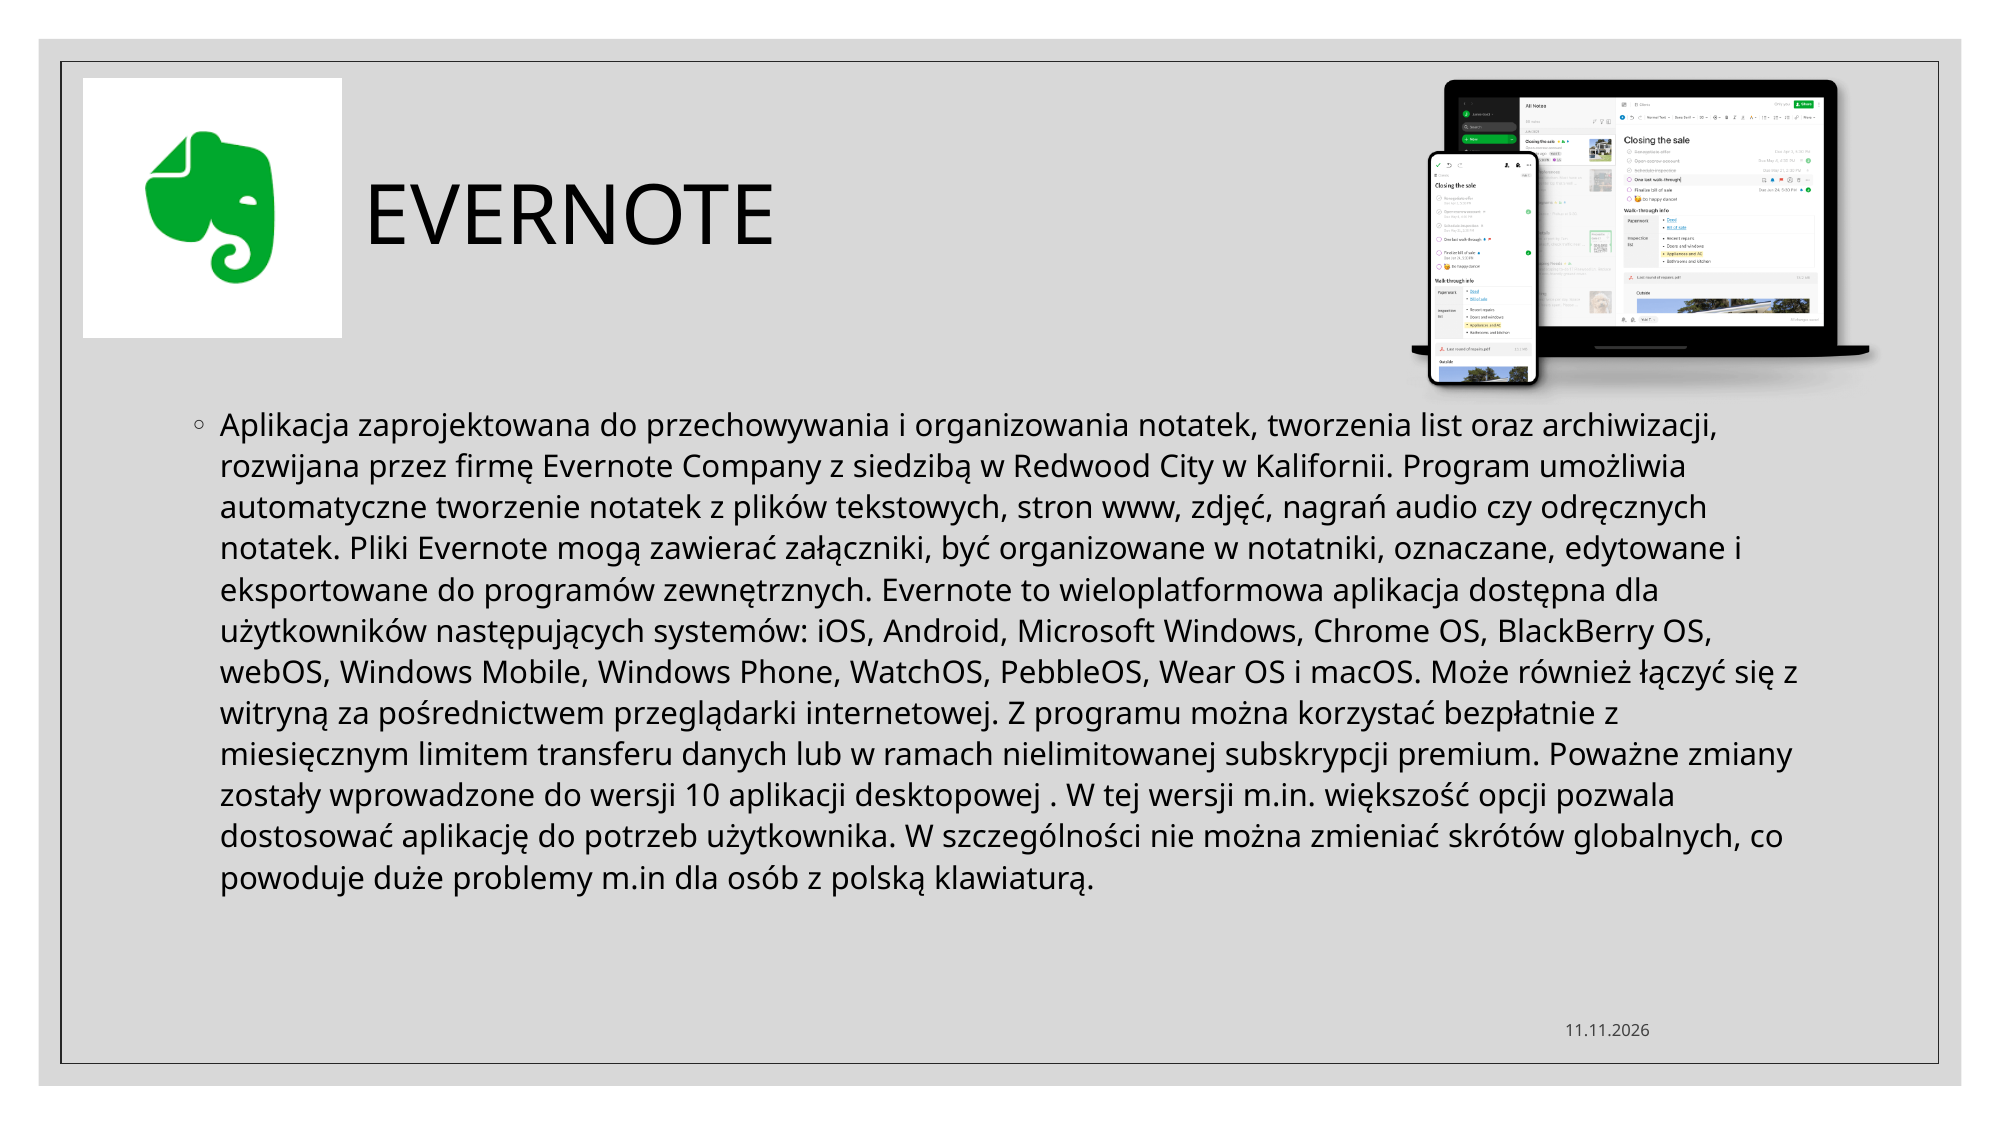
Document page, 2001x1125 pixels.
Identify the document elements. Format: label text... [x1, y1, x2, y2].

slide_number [1190, 990, 1665, 1050]
list Aplikacja zaprojektowana do przechowywania i organizowania notatek, tworzenia list oraz archiwizacji, rozwijana przez firmę Evernote Company z siedzibą w Redwood City w Kalifornii. Program umożliwia automatyczne tworzenie notatek z plików tekstowych, stron www, zdjęć, nagrań audio czy odręcznych notatek. Pliki Evernote mogą zawierać załączniki, być organizowane w notatniki, oznaczane, edytowane i eksportowane do programów zewnętrznych. Evernote to wieloplatformowa aplikacja dostępna dla użytkowników następujących systemów: iOS, Android, Microsoft Windows, Chrome OS, BlackBerry OS, webOS, Windows Mobile, Windows Phone, WatchOS, PebbleOS, Wear OS i macOS. Może również łączyć się z witryną za pośrednictwem przeglądarki internetowej. Z programu można korzystać bezpłatnie z miesięcznym limitem transferu danych lub w ramach nielimitowanej subskrypcji premium. Poważne zmiany zostały wprowadzone do wersji 10 aplikacji desktopowej . W tej wersji m.in. większość opcji pozwala dostosować aplikację do potrzeb użytkownika. W szczególności nie można zmieniać skrótów globalnych, co powoduje duże problemy m.in dla osób z polską klawiaturą. [174, 393, 1825, 1026]
title EVERNOTE [348, 105, 1401, 331]
picture [82, 78, 342, 338]
picture [1406, 74, 1885, 416]
